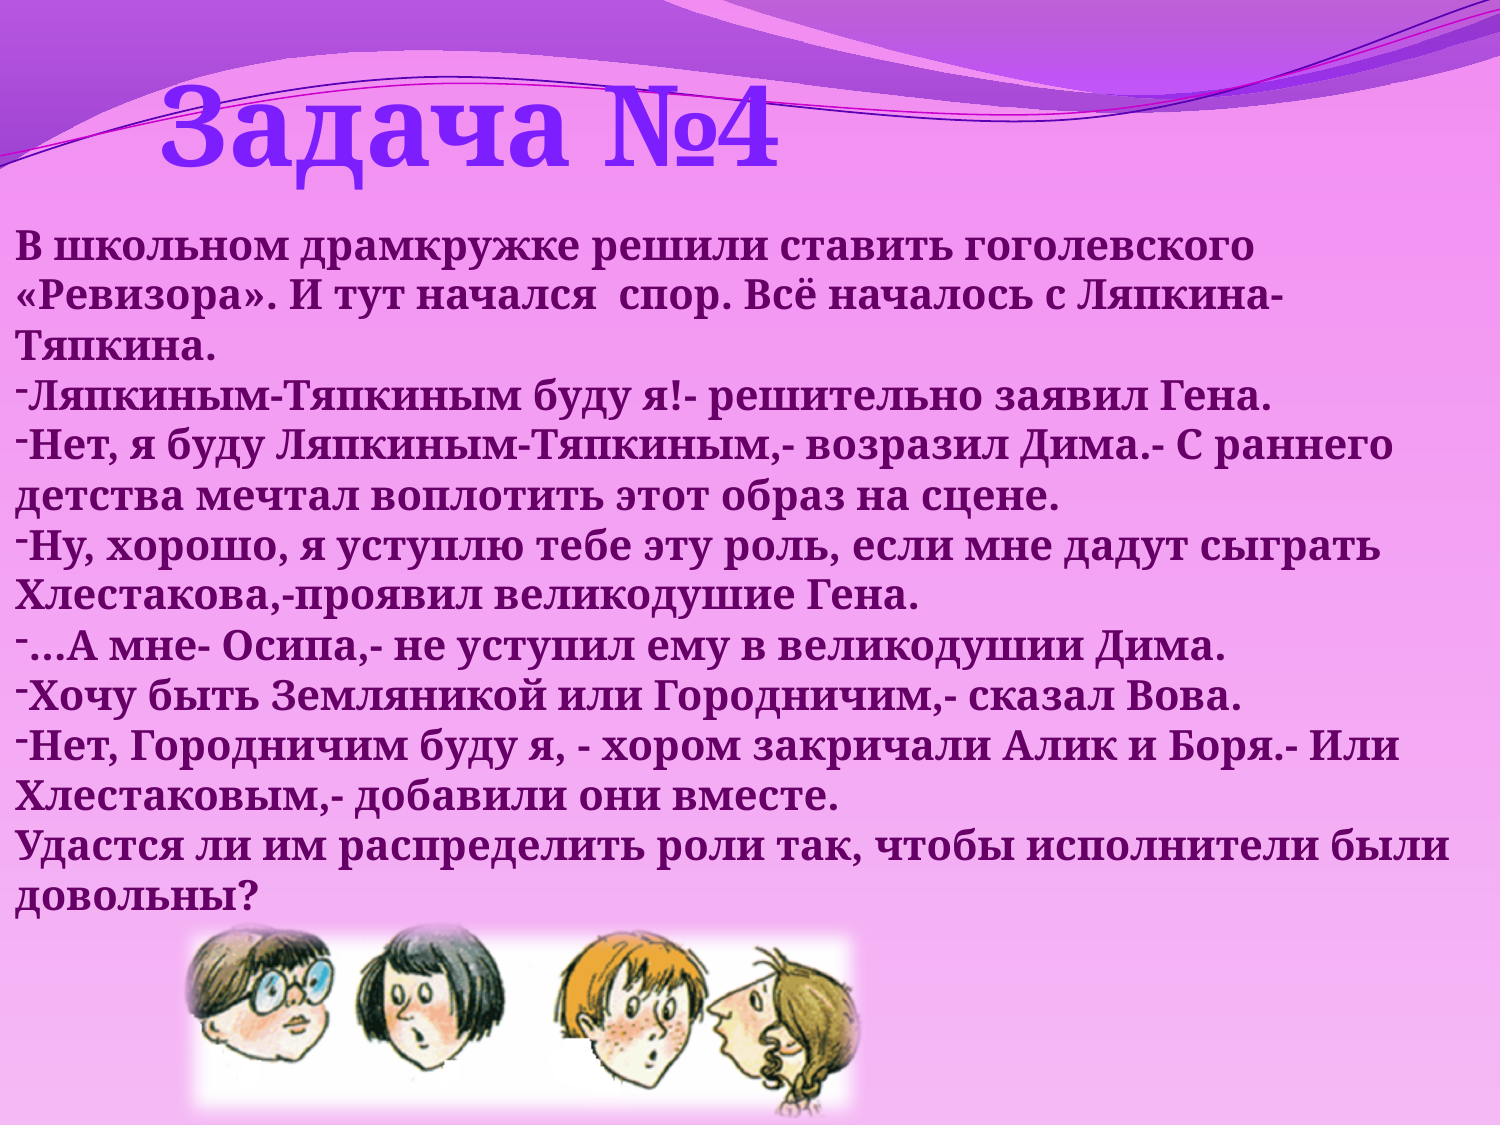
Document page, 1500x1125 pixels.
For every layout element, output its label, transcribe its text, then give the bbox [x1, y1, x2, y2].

picture [175, 918, 869, 1125]
text_box Задача №4 [143, 46, 796, 197]
text_box В школьном драмкружке решили ставить гоголевского «Ревизора». И тут начался спор. Всё началось с Ляпкина-Тяпкина. Ляпкиным-Тяпкиным буду я!- решительно заявил Гена. Нет, я буду Ляпкиным-Тяпкиным,- возразил Дима.- С раннего детства мечтал воплотить этот образ на сцене. Ну, хорошо, я уступлю тебе эту роль, если мне дадут сыграть Хлестакова,-проявил великодушие Гена. …А мне- Осипа,- не уступил ему в великодушии Дима. Хочу быть Земляникой или Городничим,- сказал Вова. Нет, Городничим буду я, - хором закричали Алик и Боря.- Или Хлестаковым,- добавили они вместе. Удастся ли им распределить роли так, чтобы исполнители были довольны? [0, 210, 1500, 926]
